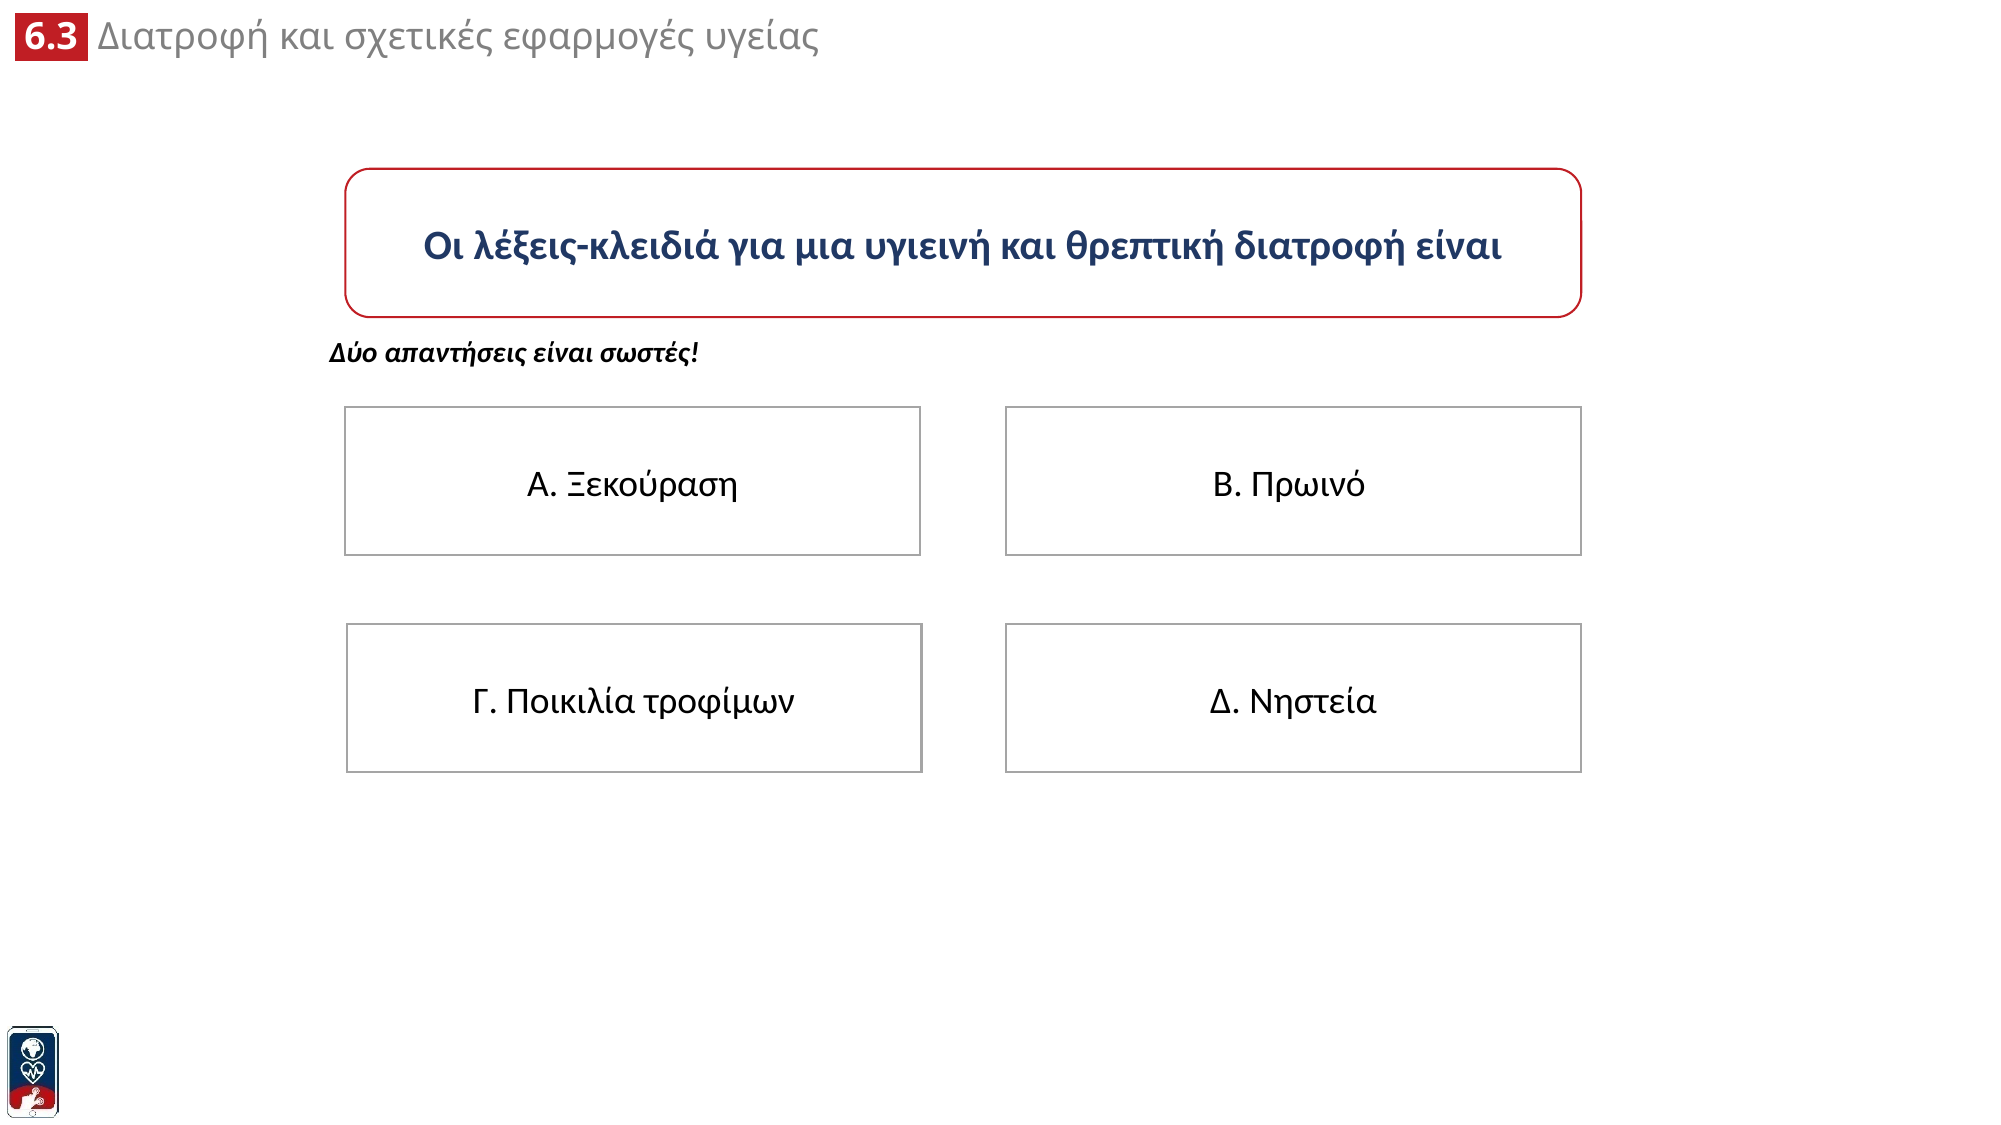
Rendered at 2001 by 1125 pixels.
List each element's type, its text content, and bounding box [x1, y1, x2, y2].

picture [7, 1026, 59, 1118]
text_box Δ. Νηστεία [1005, 623, 1582, 773]
text_box Δύο απαντήσεις είναι σωστές! [314, 325, 715, 376]
text_box A. Ξεκούραση [344, 406, 921, 556]
text_box B. Πρωινό [1005, 406, 1582, 556]
text_box Γ. Ποικιλία τροφίμων [346, 623, 923, 773]
text_box Οι λέξεις-κλειδιά για μια υγιεινή και θρεπτική διατροφή είναι [344, 167, 1583, 319]
